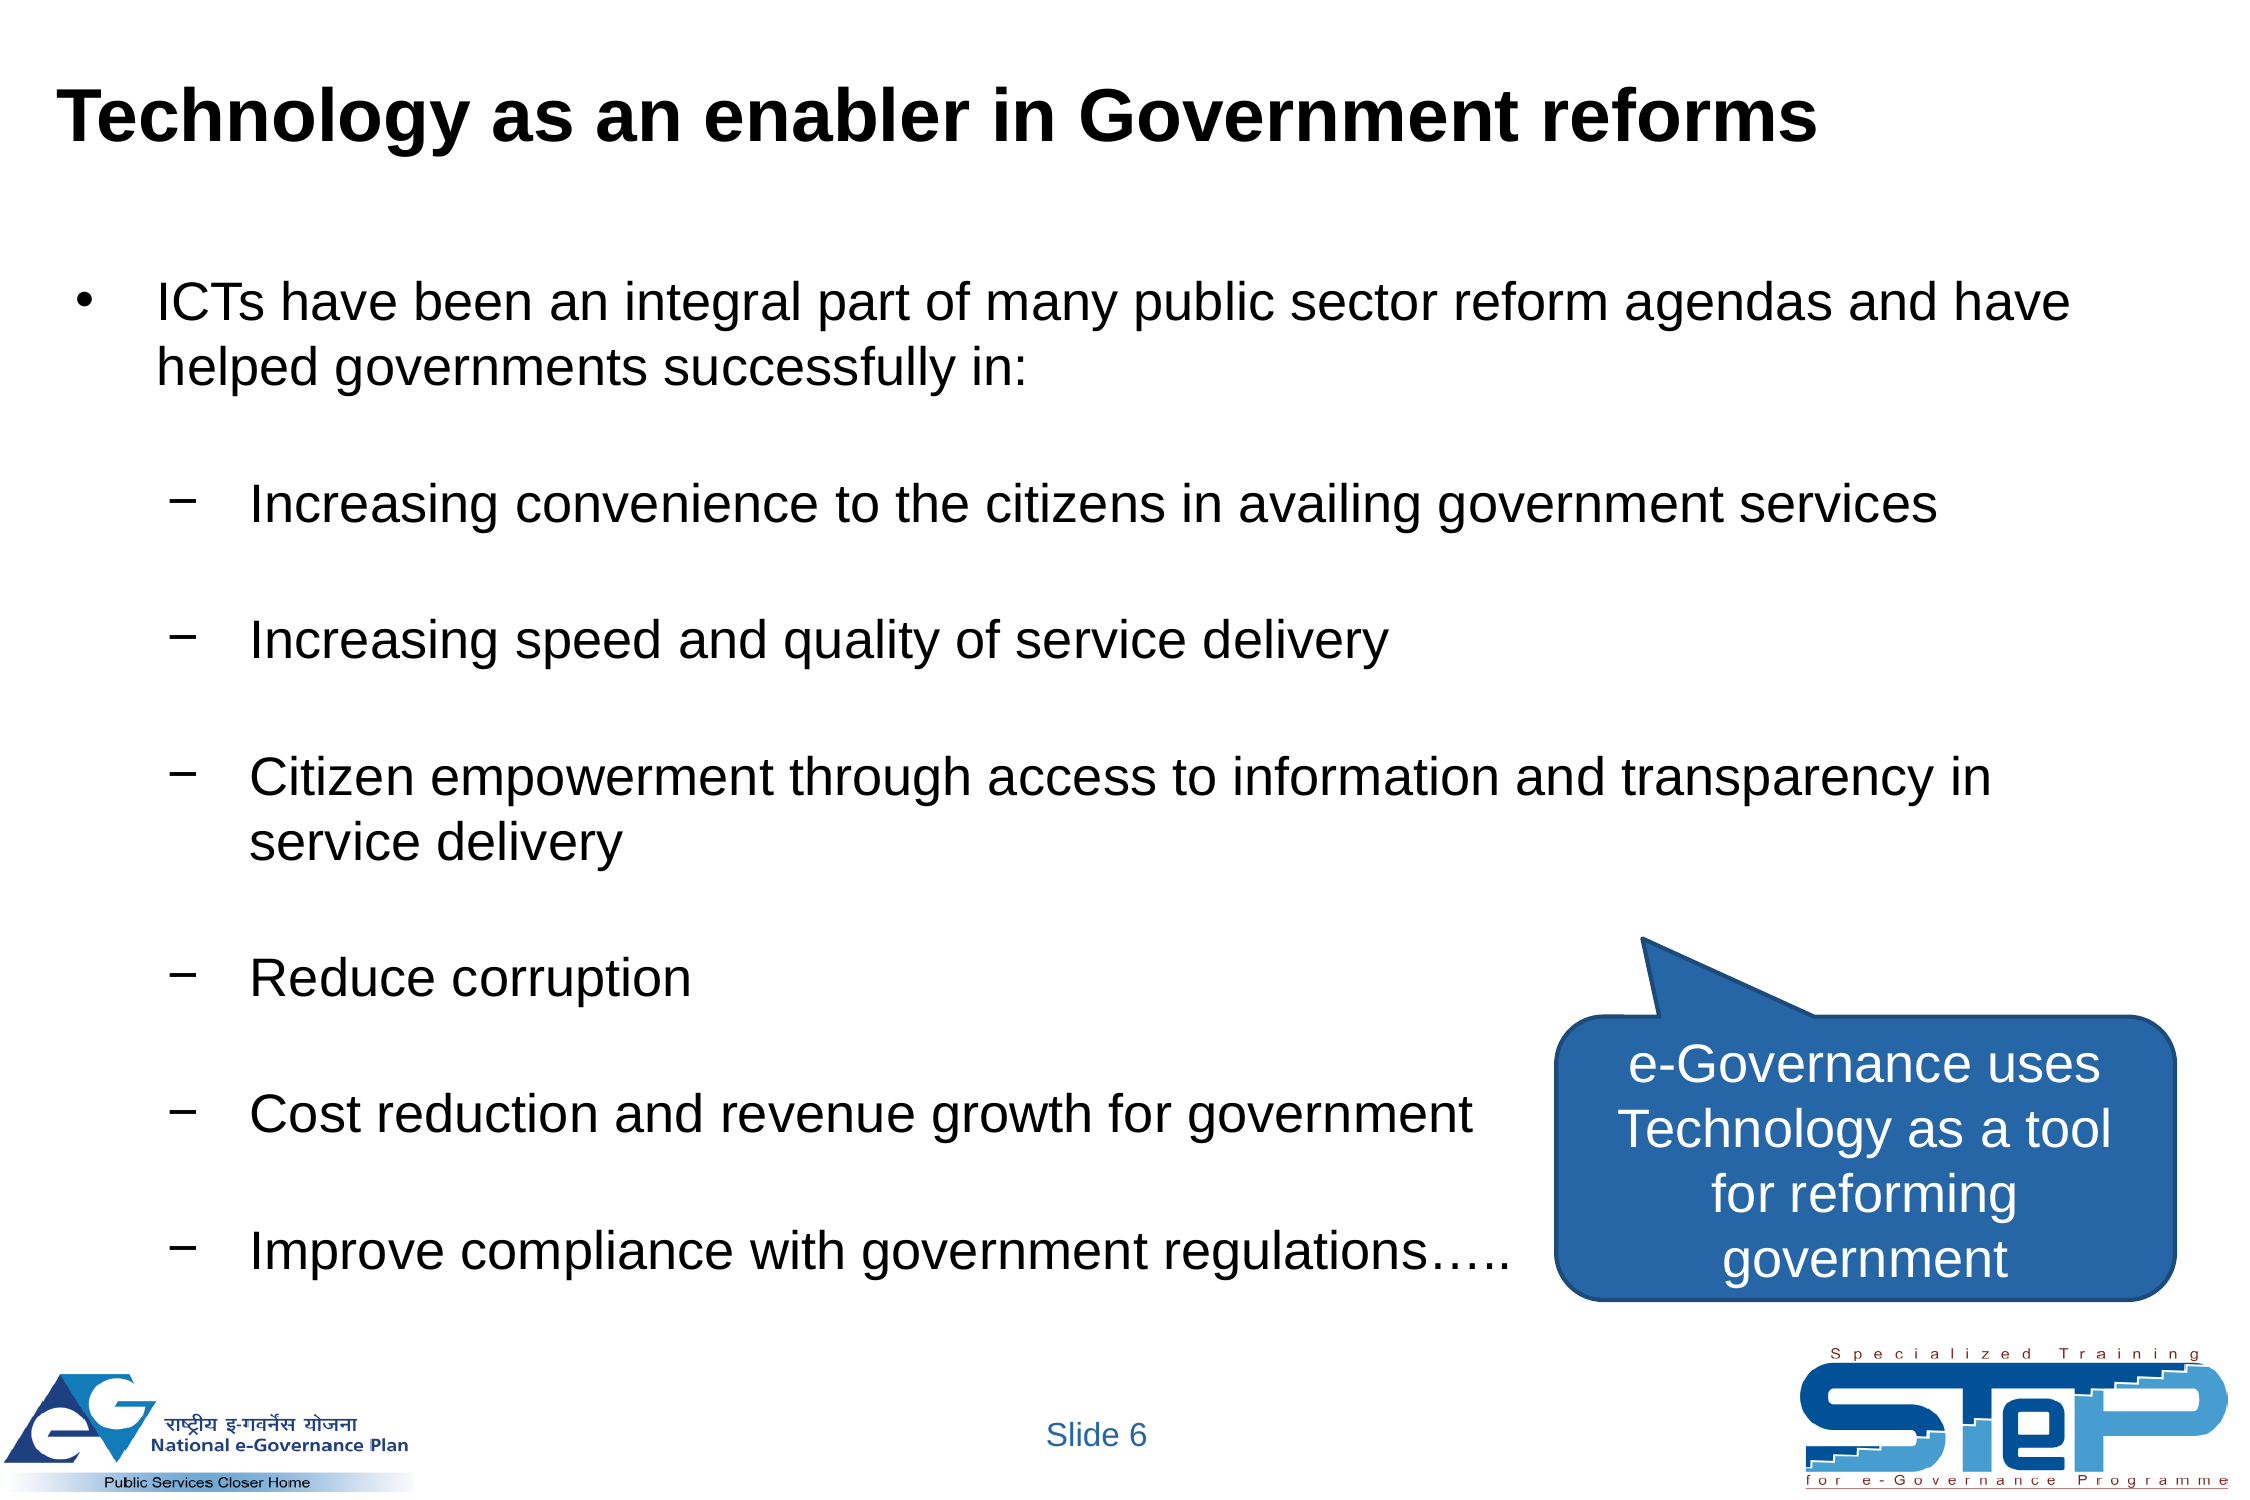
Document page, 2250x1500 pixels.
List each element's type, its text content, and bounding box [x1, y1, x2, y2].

text_box e-Governance uses Technology as a tool for reforming government [1554, 936, 2178, 1303]
picture [1800, 1348, 2228, 1489]
title Technology as an enabler in Government reforms [56, 66, 2176, 200]
list ICTs have been an integral part of many public sector reform agendas and have helped governments successfully in: Increasing convenience to the citizens in availing government services Increasing speed and quality of service delivery Citizen empowerment through access to information and transparency in service delivery Reduce corruption Cost reduction and revenue growth for government Improve compliance with government regulations….. [75, 266, 2138, 1234]
picture [3, 1374, 413, 1492]
